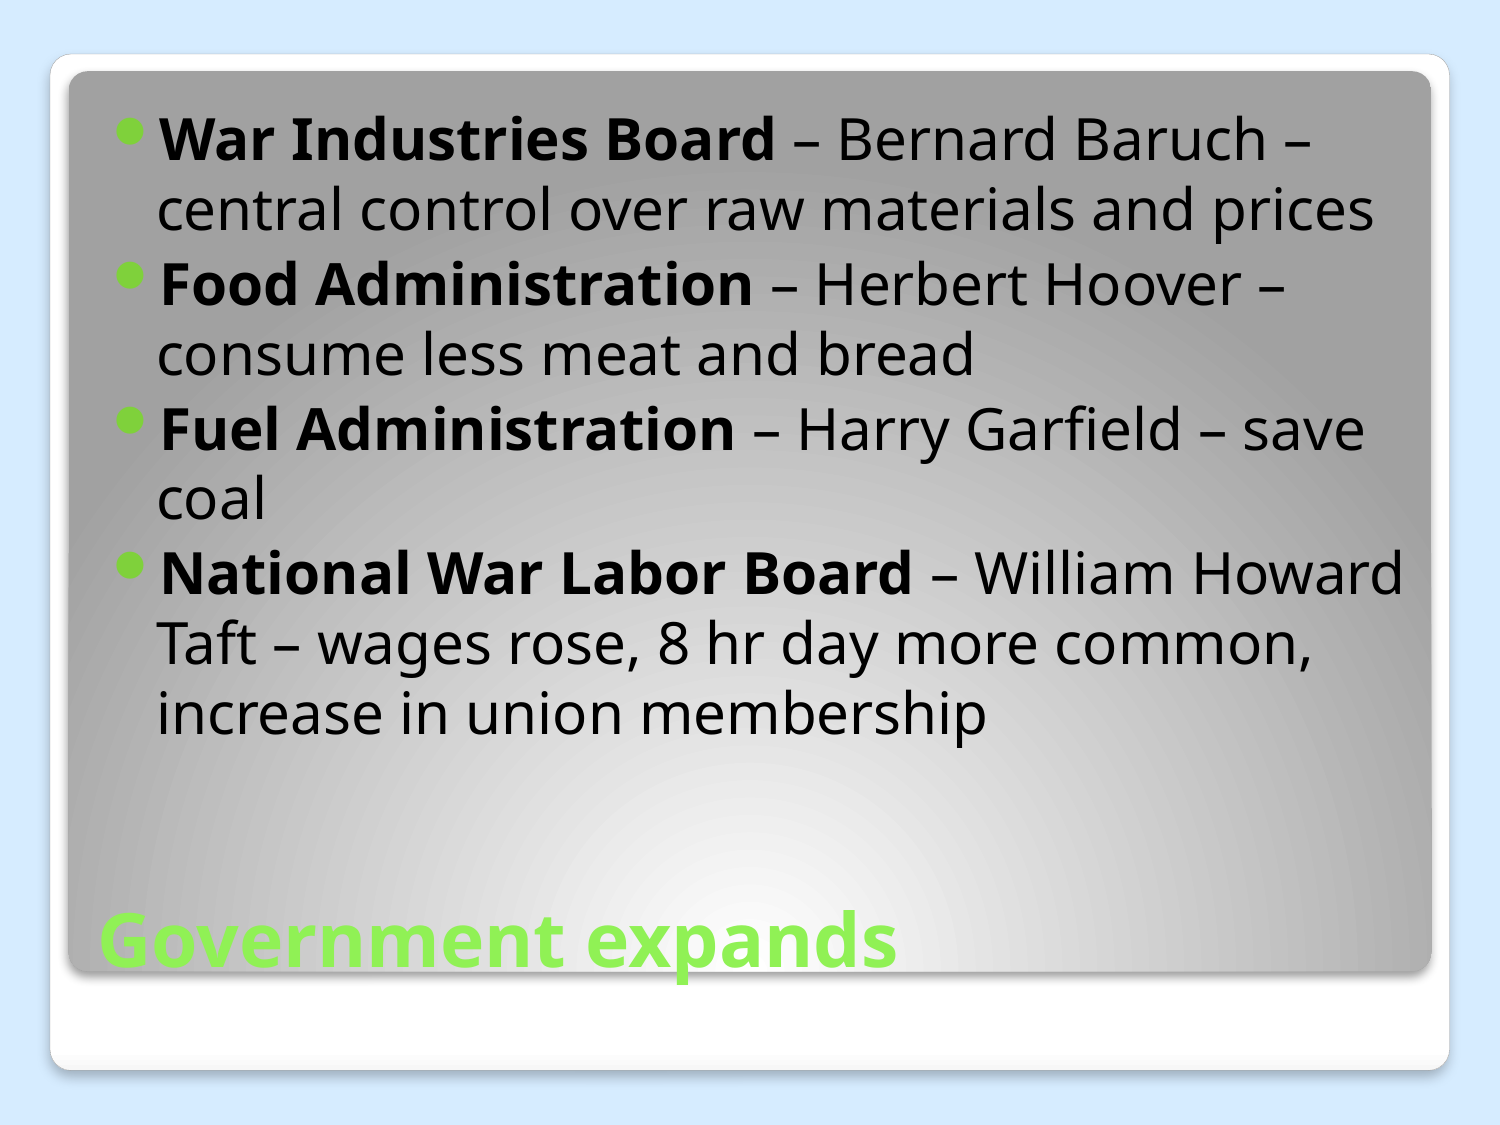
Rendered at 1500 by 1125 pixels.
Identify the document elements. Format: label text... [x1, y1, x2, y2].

list War Industries Board – Bernard Baruch – central control over raw materials and prices Food Administration – Herbert Hoover – consume less meat and bread Fuel Administration – Harry Garfield – save coal National War Labor Board – William Howard Taft – wages rose, 8 hr day more common, increase in union membership [82, 86, 1425, 774]
title Government expands [82, 817, 1425, 990]
